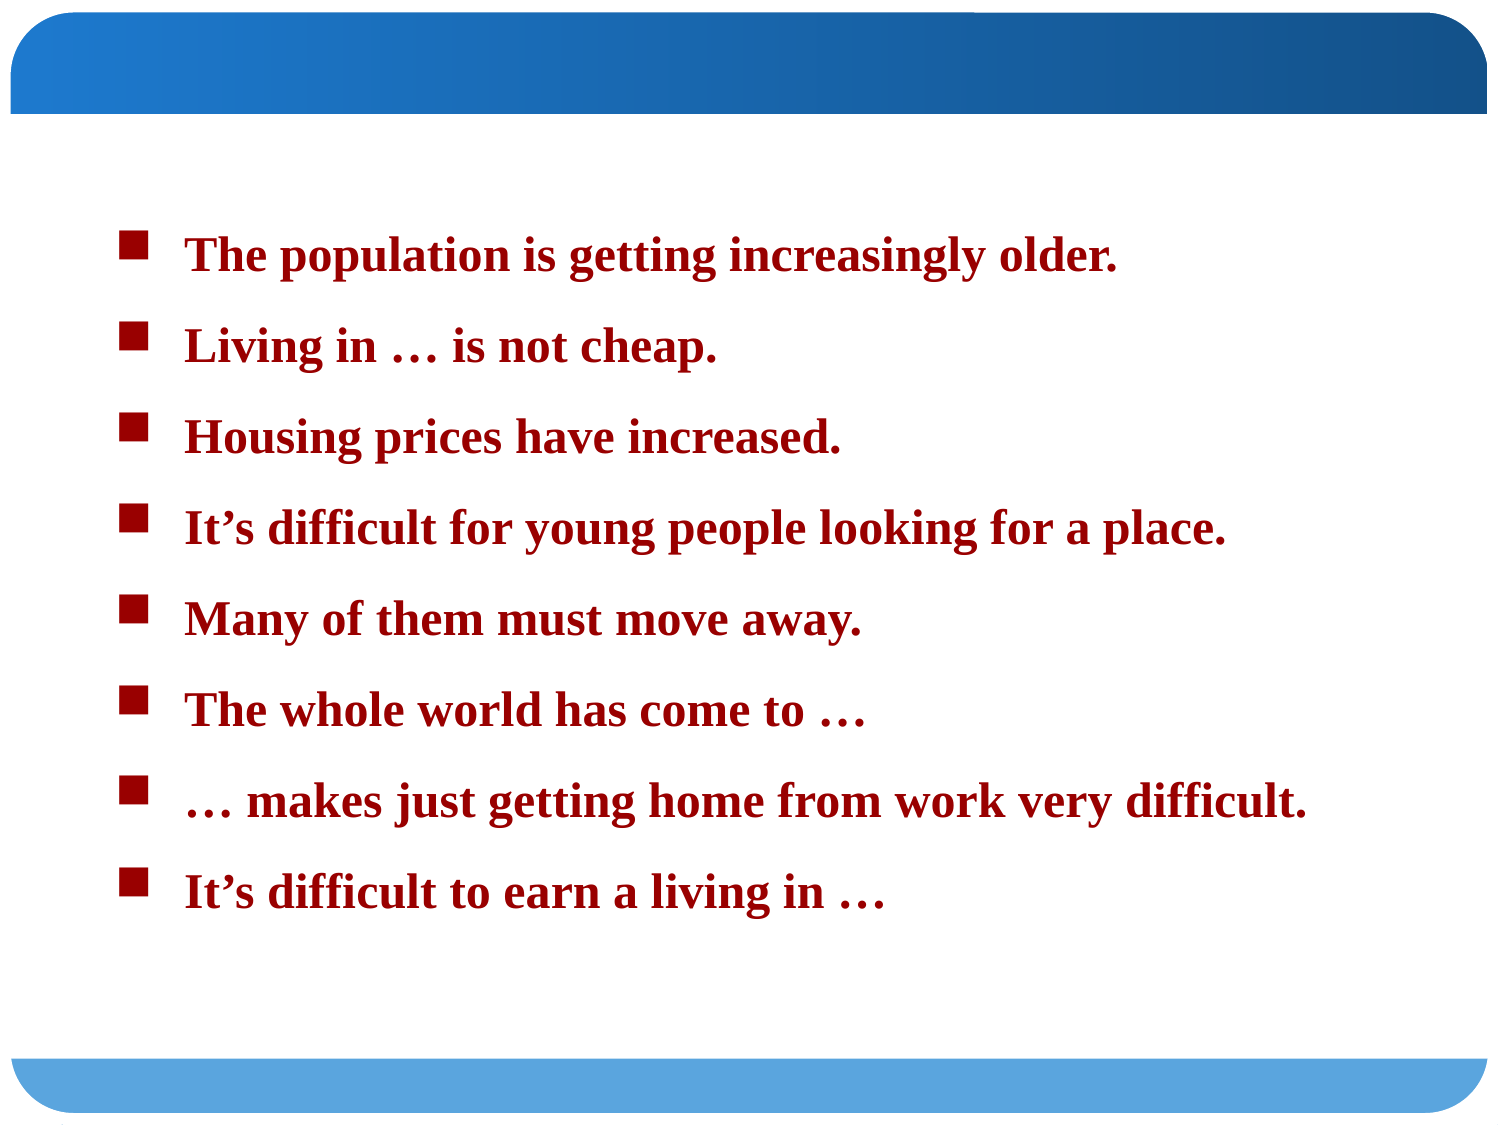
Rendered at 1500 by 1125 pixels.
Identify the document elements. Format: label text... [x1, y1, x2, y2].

list The population is getting increasingly older. Living in … is not cheap. Housing prices have increased. It’s difficult for young people looking for a place. Many of them must move away. The whole world has come to … … makes just getting home from work very difficult. It’s difficult to earn a living in … [100, 207, 1473, 1036]
